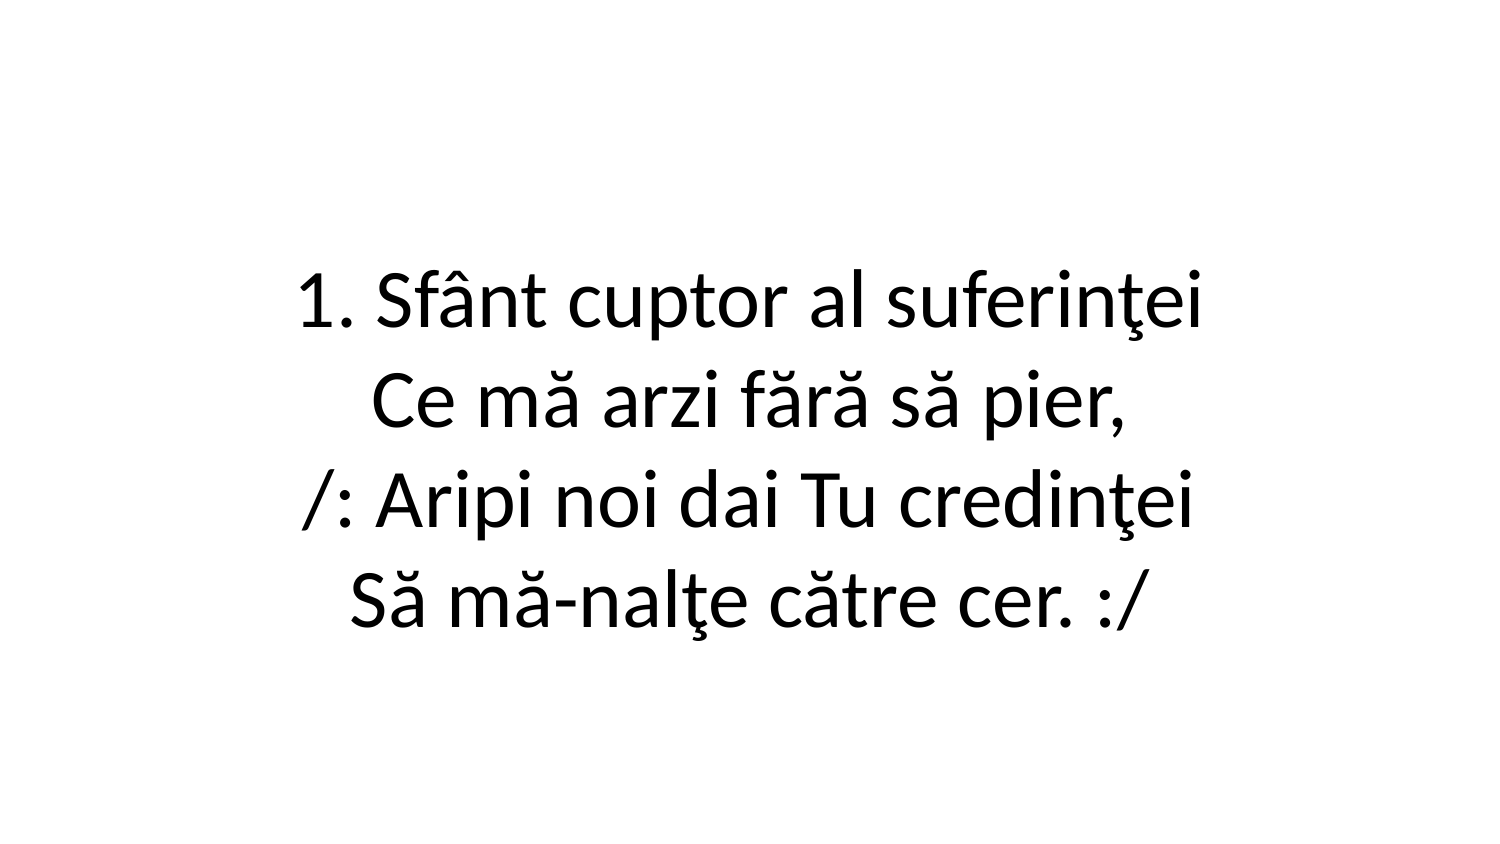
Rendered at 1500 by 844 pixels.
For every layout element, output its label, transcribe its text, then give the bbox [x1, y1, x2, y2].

text_box 1. Sfânt cuptor al suferinţei Ce mă arzi fără să pier, /: Aripi noi dai Tu credinţei Să mă-nalţe către cer. :/ [279, 192, 1221, 652]
